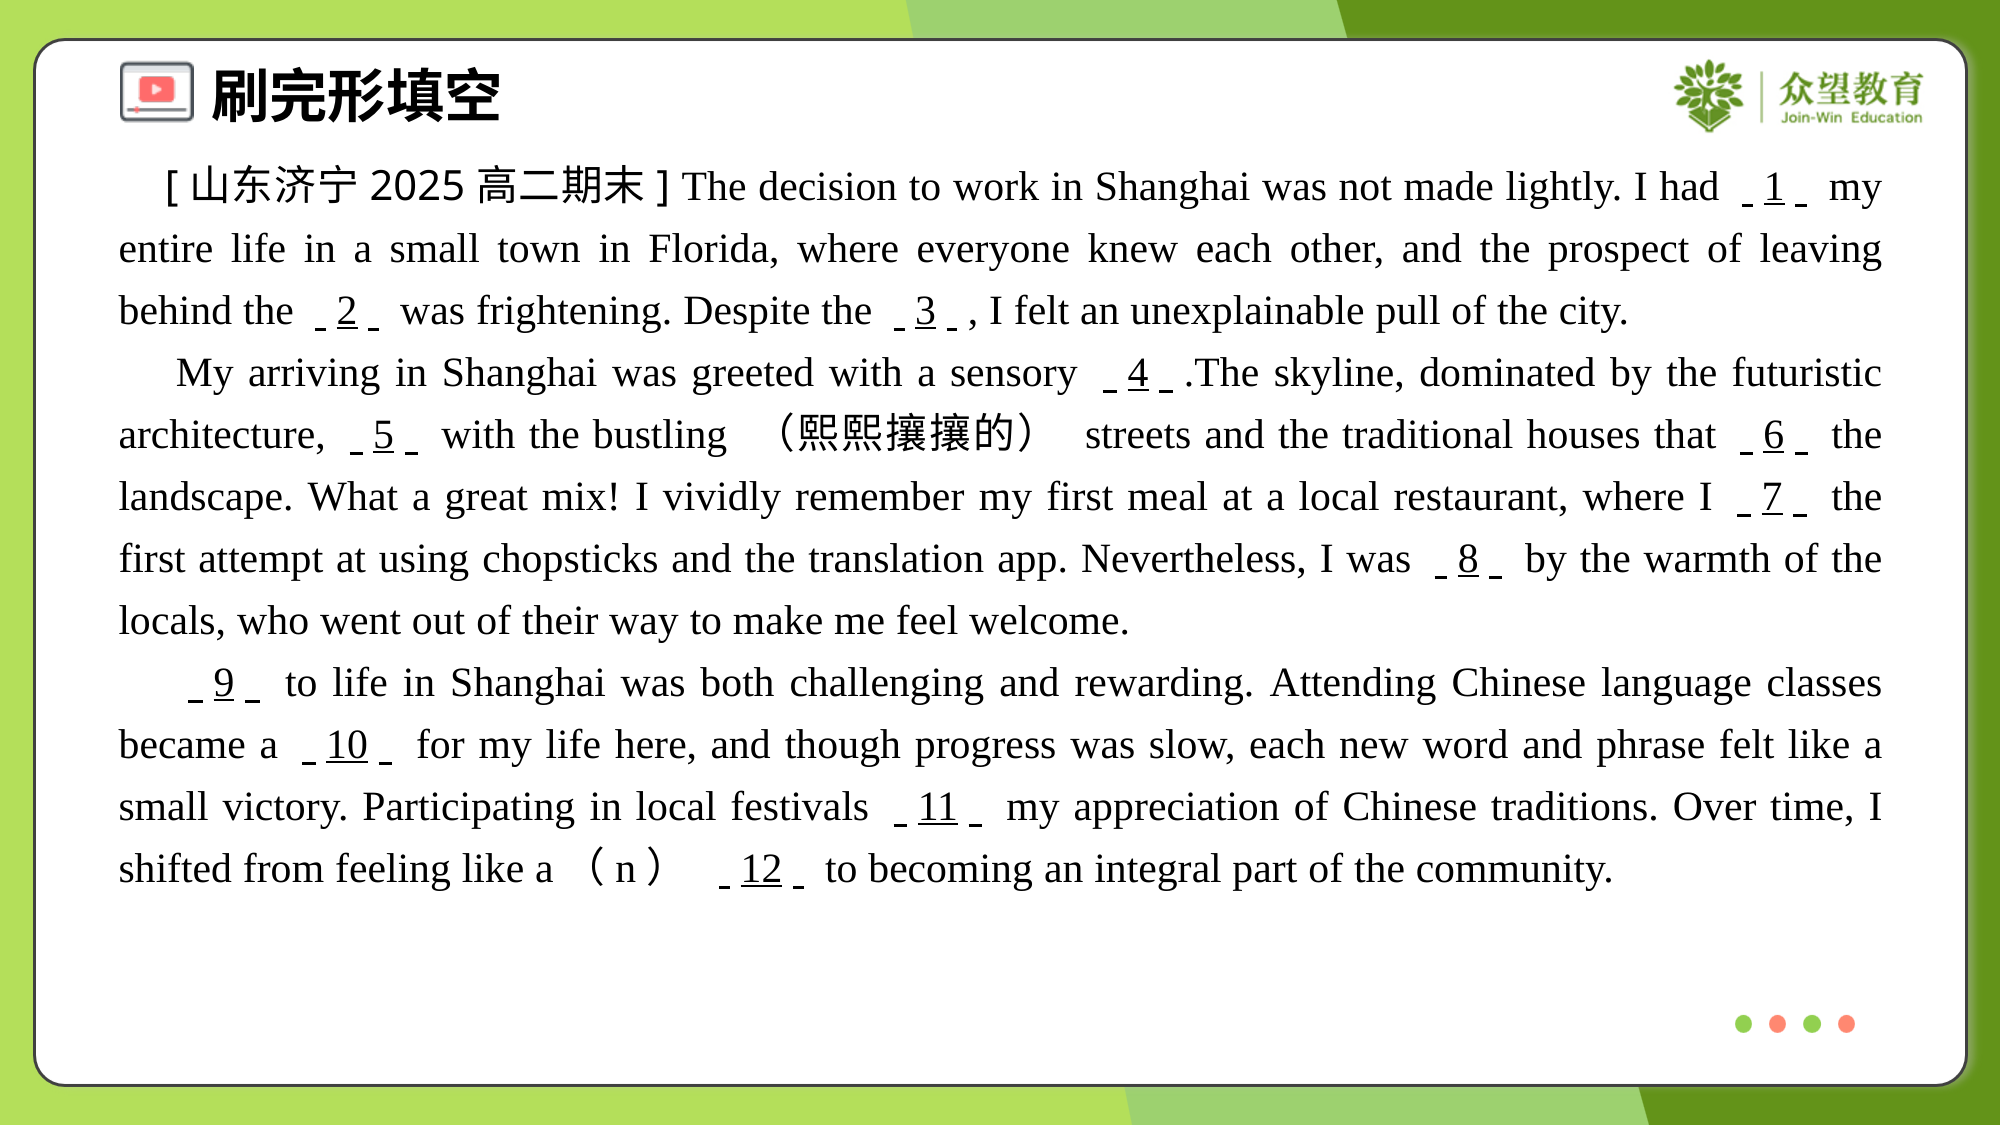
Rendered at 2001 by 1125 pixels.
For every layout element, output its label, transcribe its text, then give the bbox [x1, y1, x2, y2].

picture [0, 0, 2000, 1125]
text_box [山东济宁2025高二期末] The decision to work in Shanghai was not made lightly. I had . .1. . my entire life in a small town in Florida, where everyone knew each other, and the prospect of leaving behind the . .2. . was frightening. Despite the . .3. ., I felt an unexplainable pull of the city. My arriving in Shanghai was greeted with a sensory . .4. ..The skyline, dominated by the futuristic architecture, . .5. . with the bustling （熙熙攘攘的） streets and the traditional houses that . .6. . the landscape. What a great mix! I vividly remember my first meal at a local restaurant, where I . .7. . the first attempt at using chopsticks and the translation app. Nevertheless, I was . .8. . by the warmth of the locals, who went out of their way to make me feel welcome. . .9. . to life in Shanghai was both challenging and rewarding. Attending Chinese language classes became a . .10. . for my life here, and though progress was slow, each new word and phrase felt like a small victory. Participating in local festivals . .11. . my appreciation of Chinese traditions. Over time, I shifted from feeling like a（n） . .12. . to becoming an integral part of the community. [118, 146, 1883, 1015]
